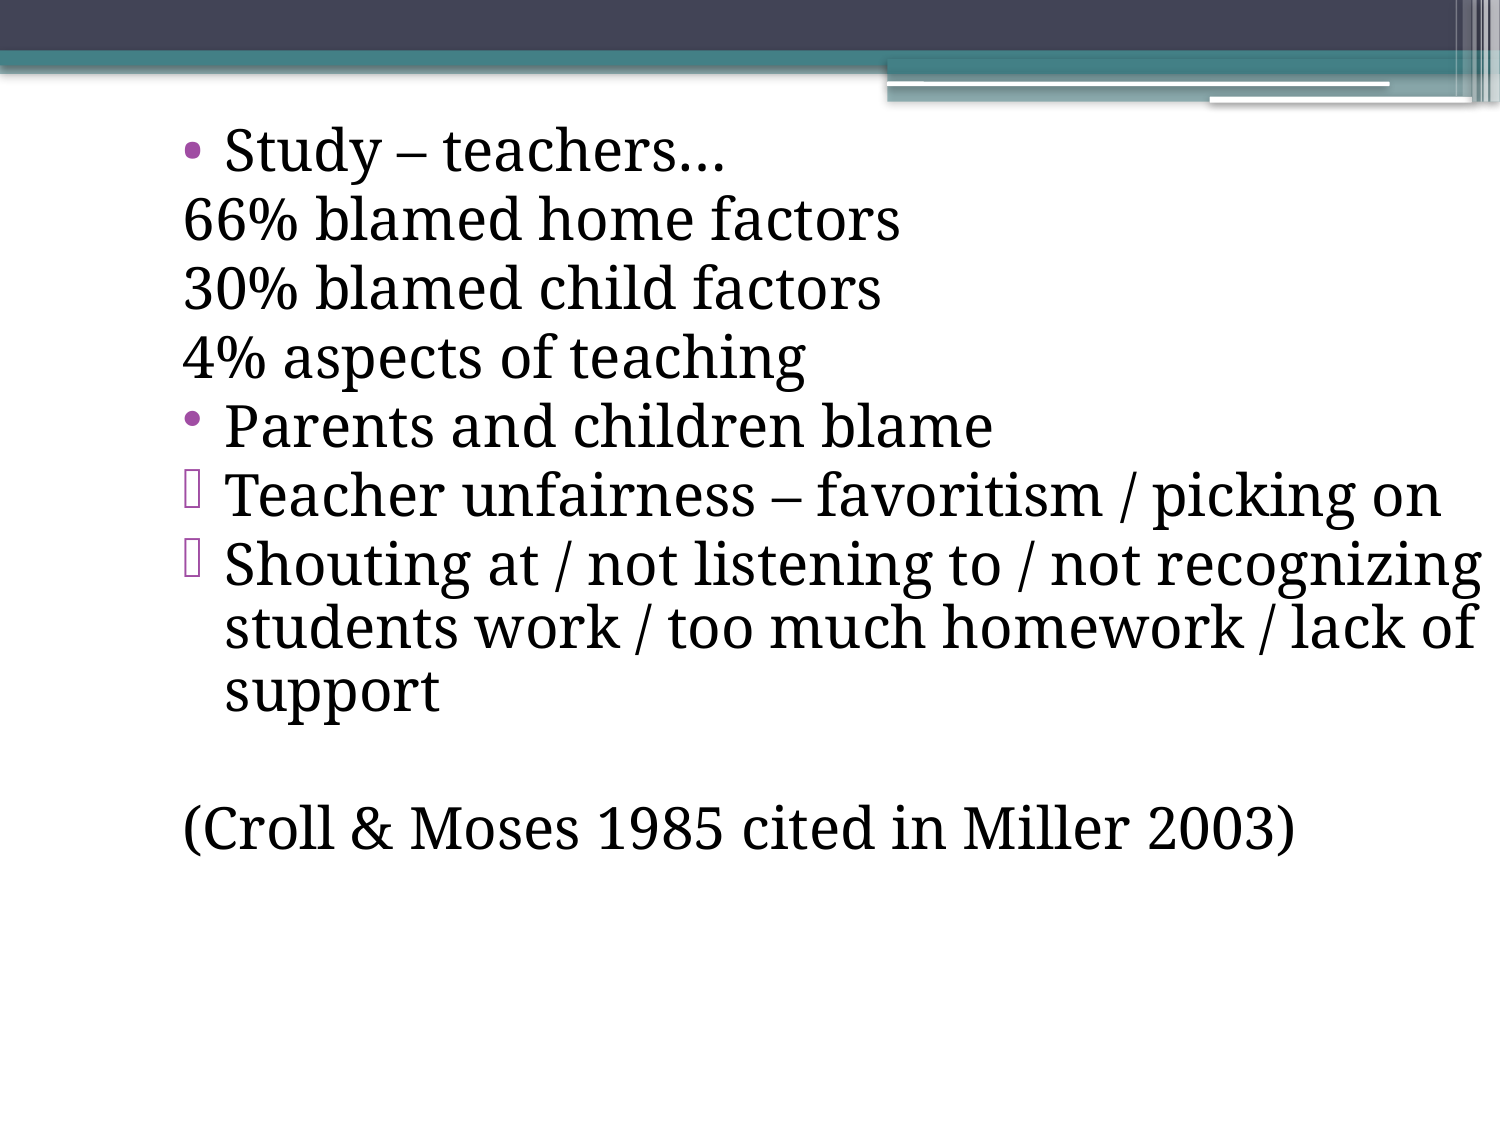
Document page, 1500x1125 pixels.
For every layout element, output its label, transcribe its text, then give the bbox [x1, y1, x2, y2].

list Study – teachers… 66% blamed home factors 30% blamed child factors 4% aspects of teaching Parents and children blame Teacher unfairness – favoritism / picking on Shouting at / not listening to / not recognizing students work / too much homework / lack of support (Croll & Moses 1985 cited in Miller 2003) [150, 113, 1500, 1035]
